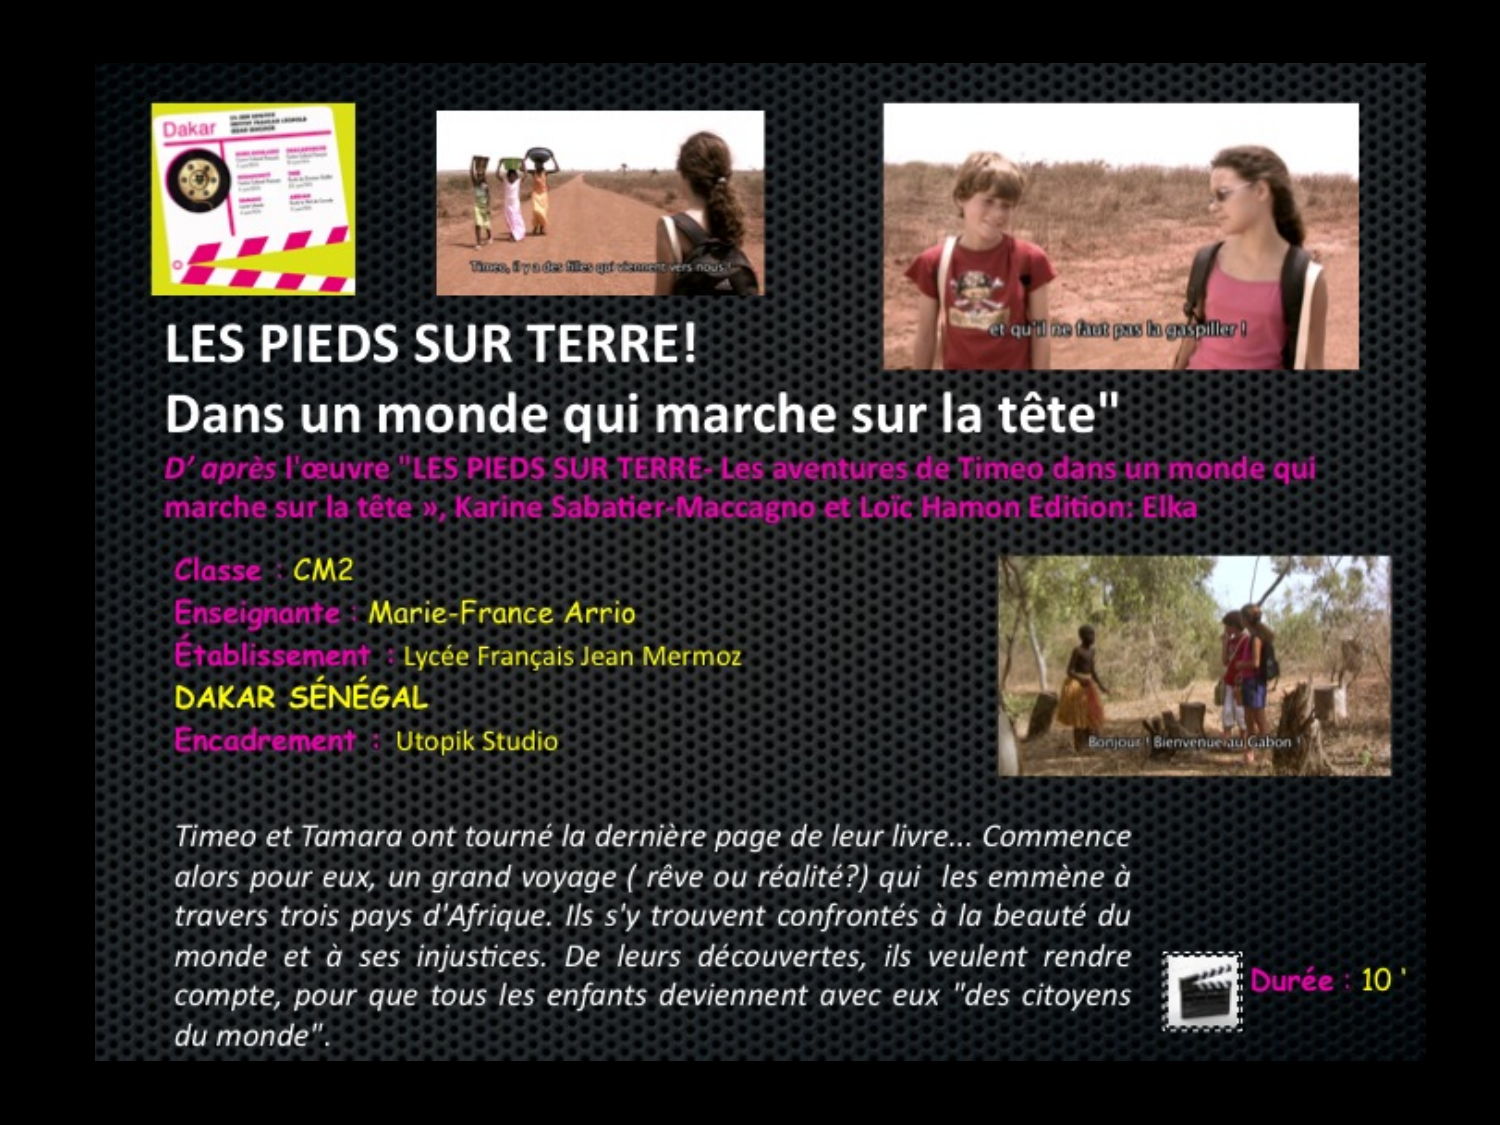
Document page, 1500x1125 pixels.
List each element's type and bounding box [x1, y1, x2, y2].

list [0, 63, 1500, 1062]
